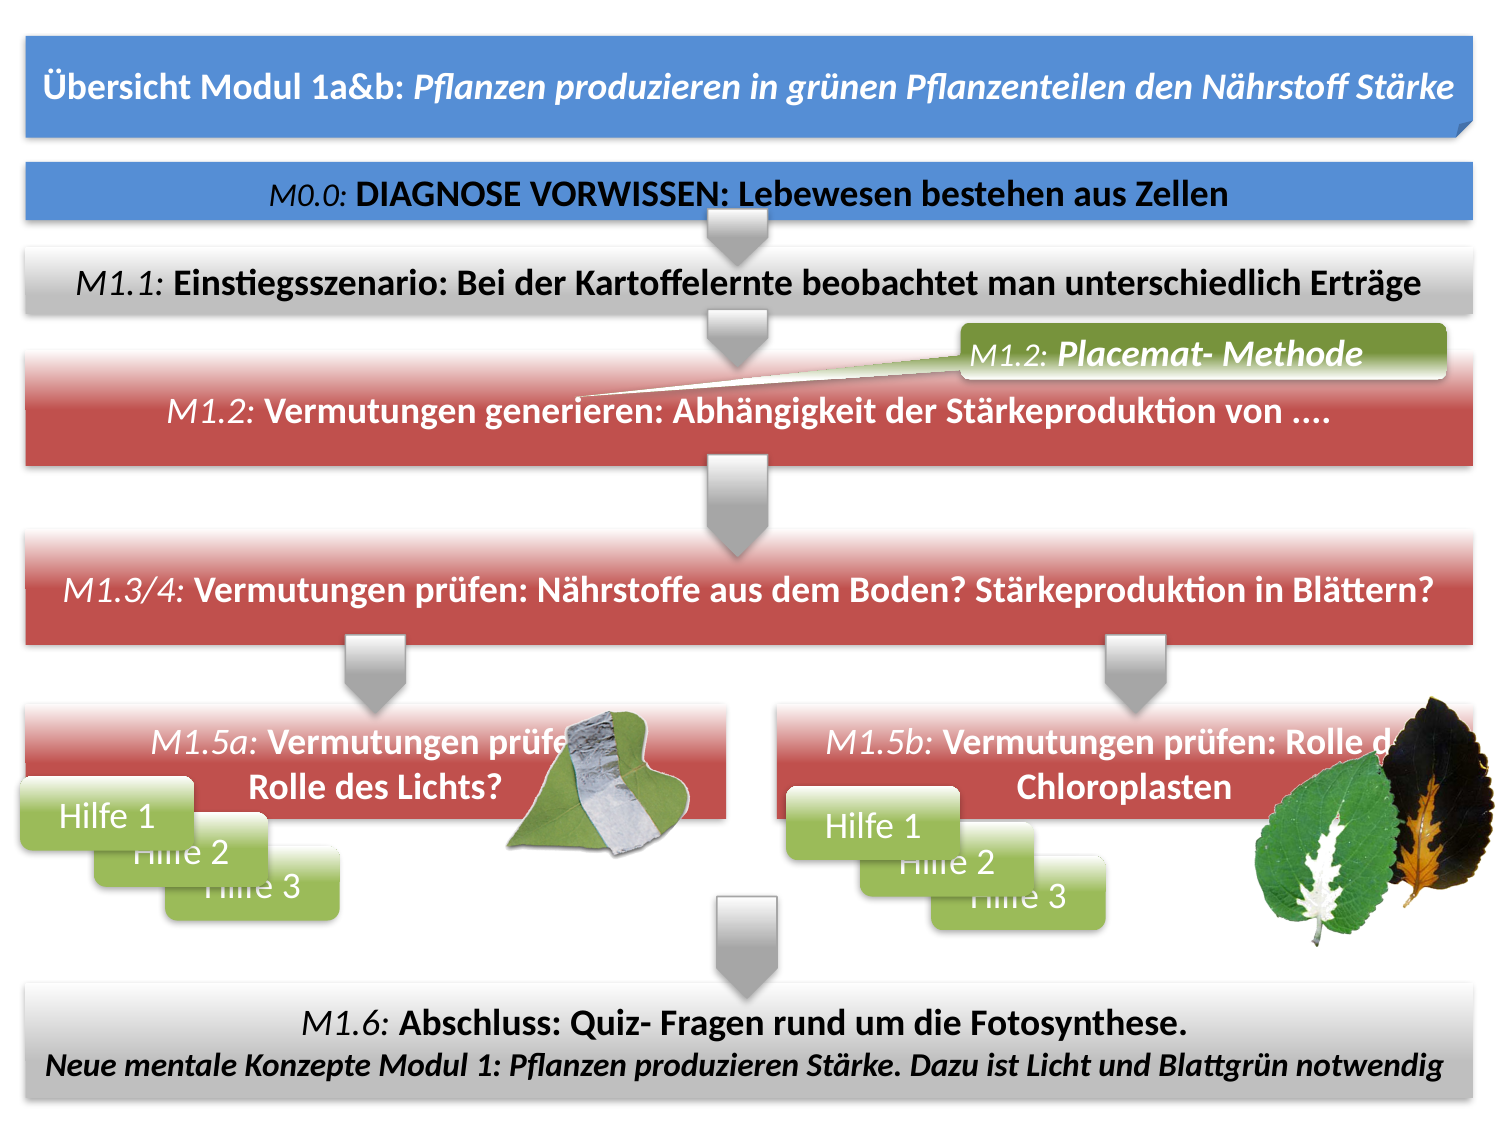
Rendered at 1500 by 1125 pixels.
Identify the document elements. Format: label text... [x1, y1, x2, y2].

text_box [24, 35, 1474, 139]
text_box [25, 273, 1474, 367]
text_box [776, 691, 1500, 947]
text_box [25, 374, 1474, 557]
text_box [25, 721, 727, 774]
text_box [19, 775, 1106, 931]
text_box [25, 564, 1474, 714]
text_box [25, 161, 1474, 266]
text_box Übersicht Modul 1a&b: Pflanzen produzieren in grünen Pflanzenteilen den Nährstoff Stärke [25, 54, 1473, 115]
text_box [25, 896, 1474, 1099]
